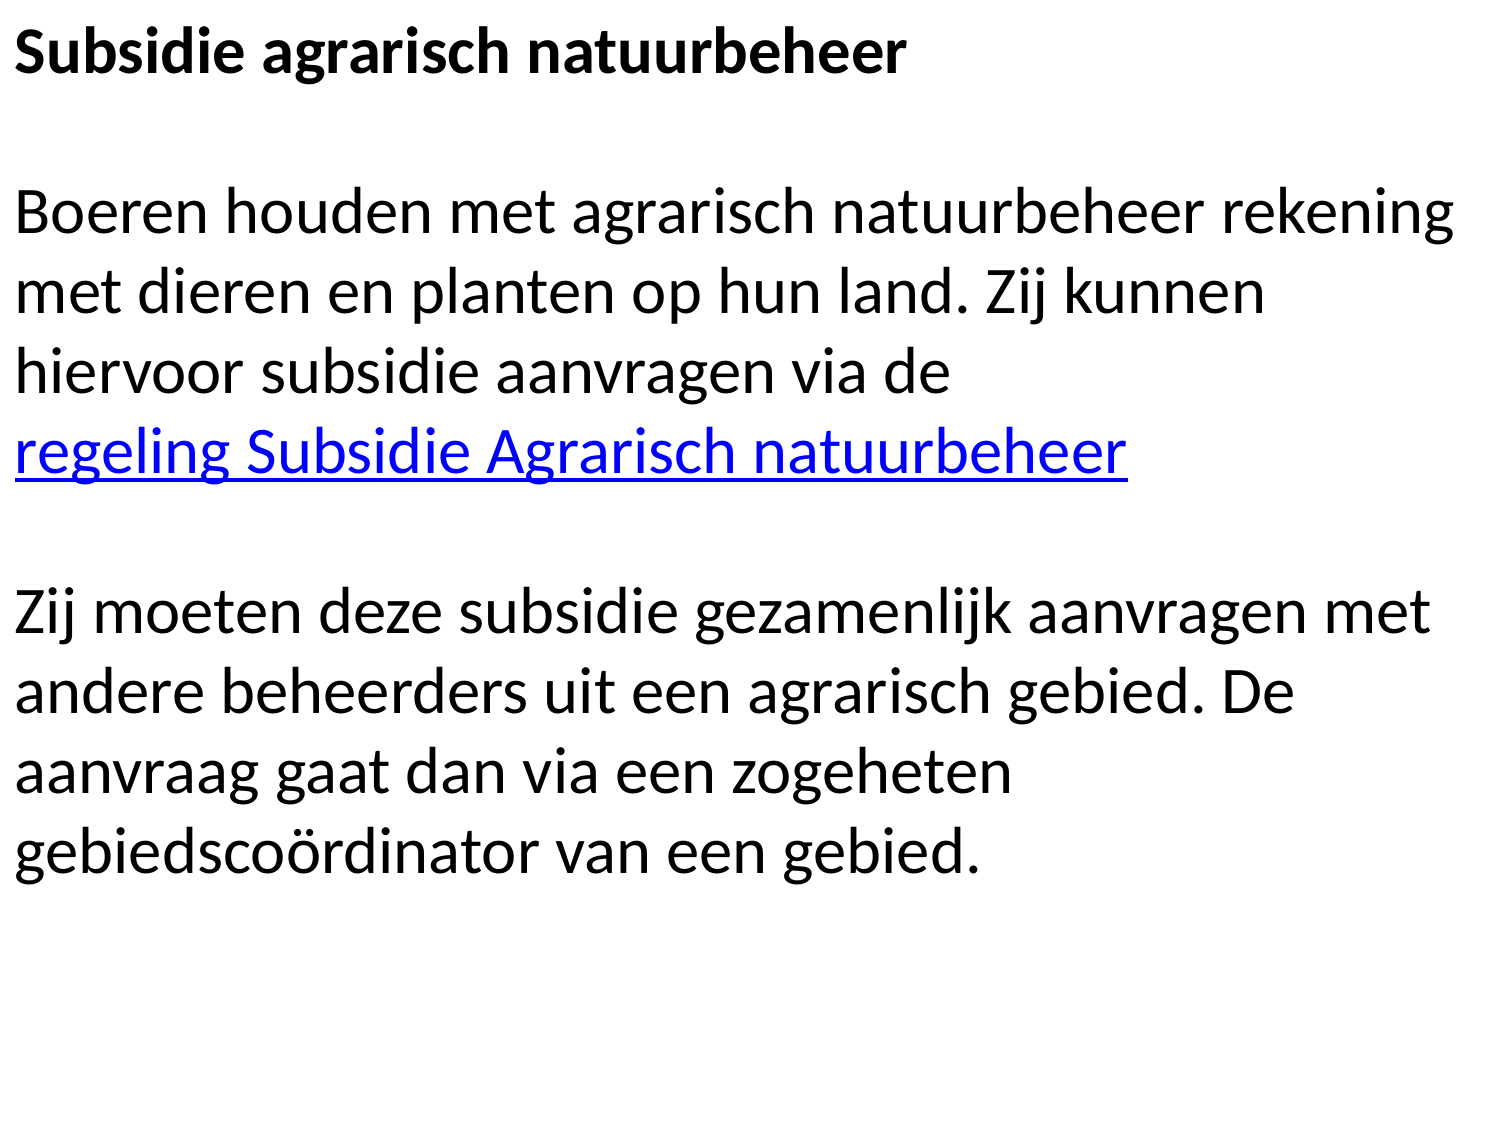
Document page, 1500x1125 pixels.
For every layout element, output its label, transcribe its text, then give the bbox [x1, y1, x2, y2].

text_box Subsidie agrarisch natuurbeheer Boeren houden met agrarisch natuurbeheer rekening met dieren en planten op hun land. Zij kunnen hiervoor subsidie aanvragen via de regeling Subsidie Agrarisch natuurbeheer Zij moeten deze subsidie gezamenlijk aanvragen met andere beheerders uit een agrarisch gebied. De aanvraag gaat dan via een zogeheten gebiedscoördinator van een gebied. [0, 0, 1500, 895]
